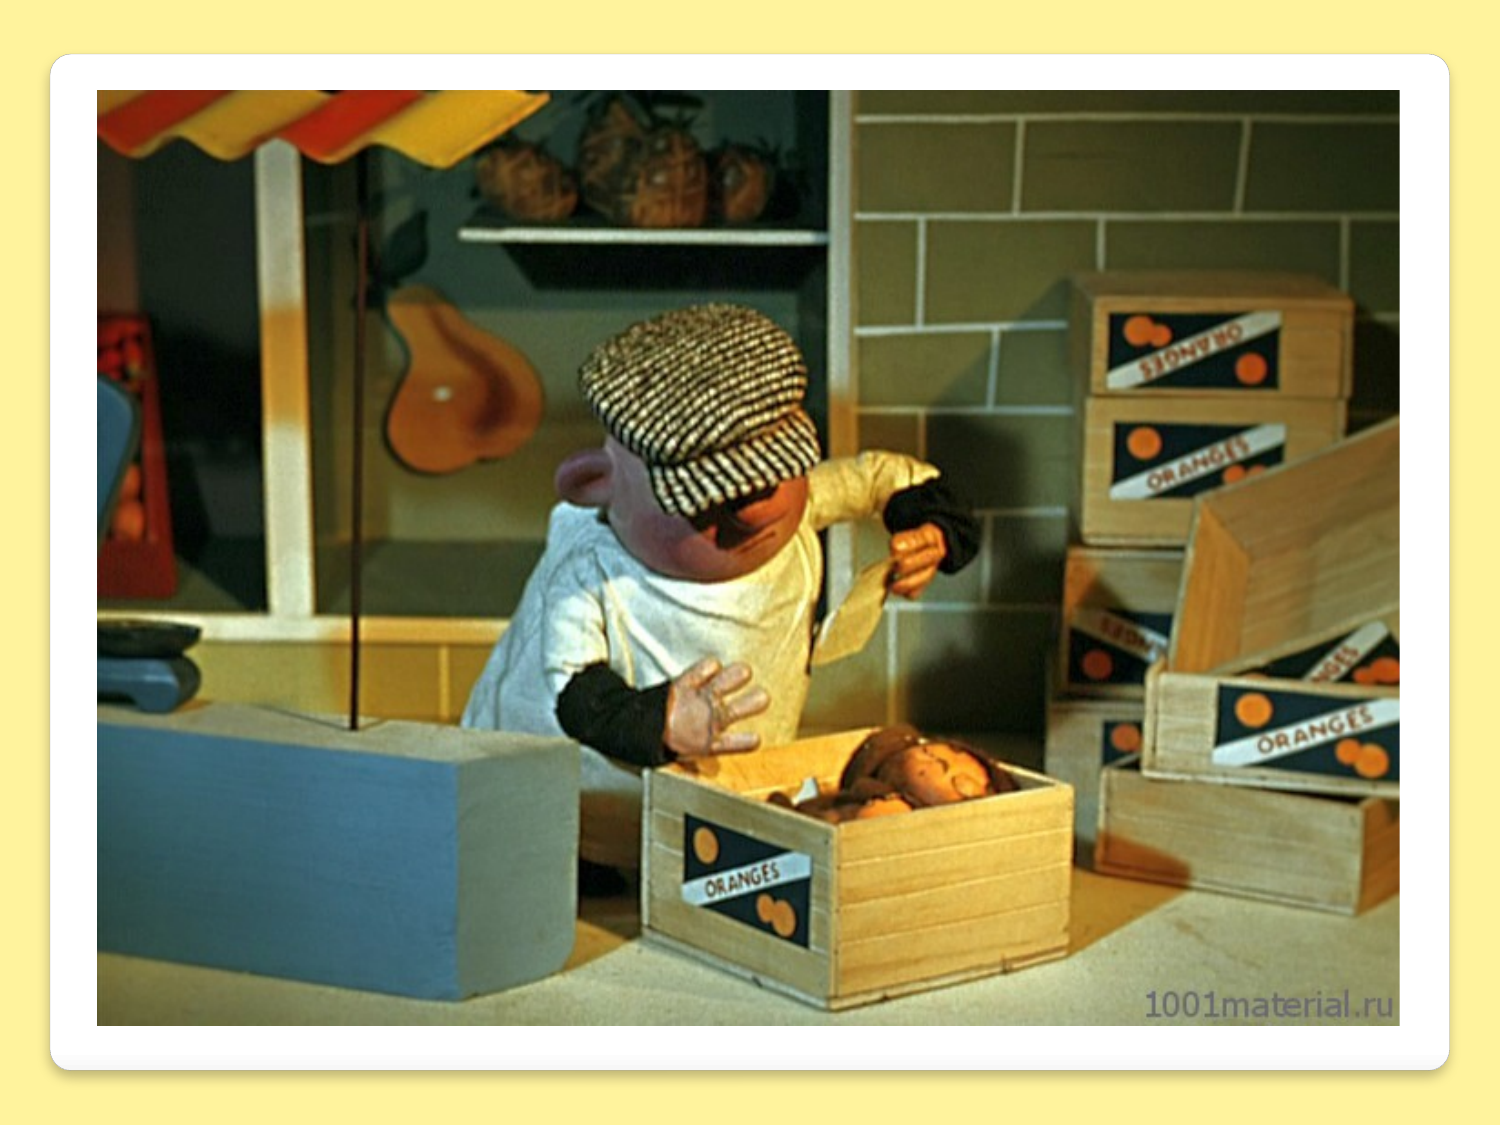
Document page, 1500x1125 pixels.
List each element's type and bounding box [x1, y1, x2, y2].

text_box [88, 89, 1400, 1059]
